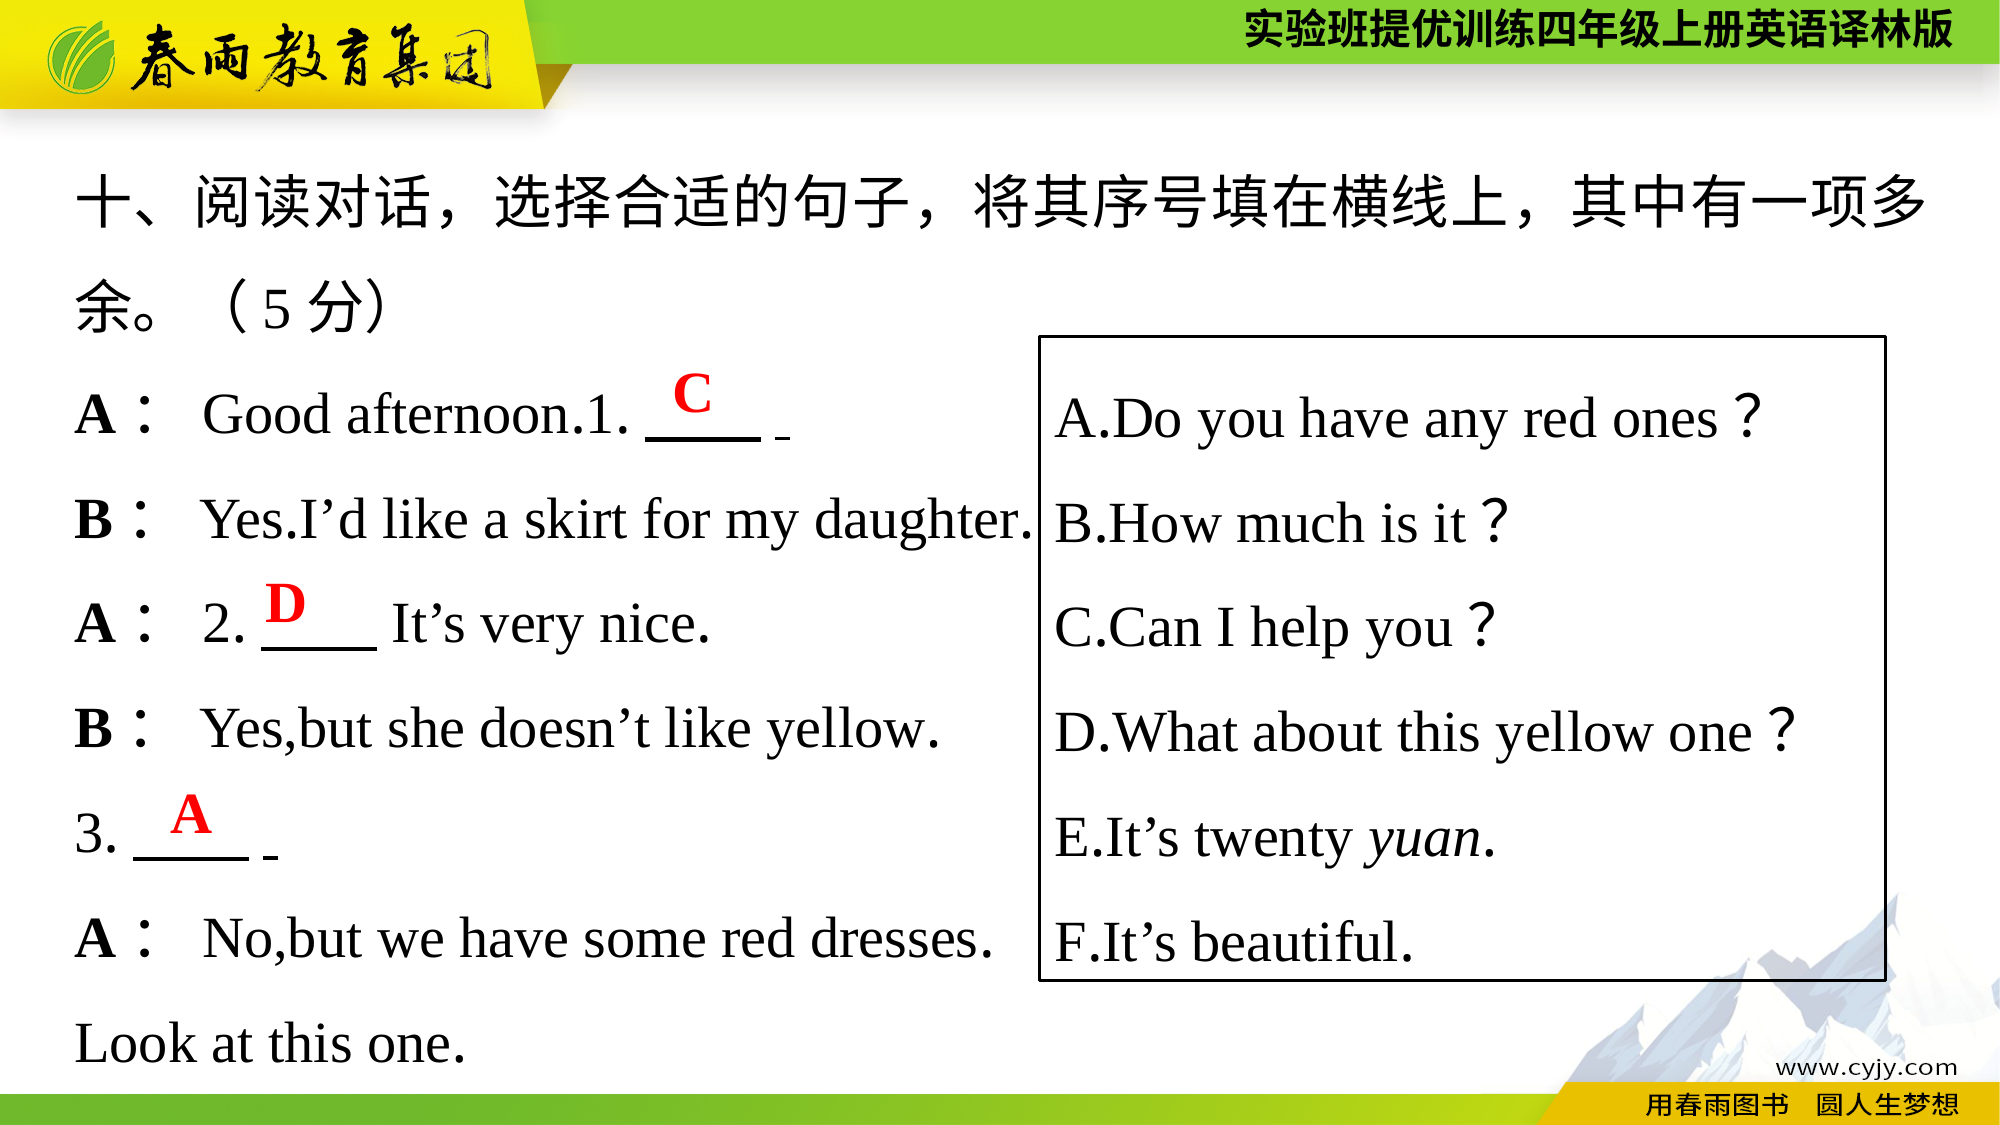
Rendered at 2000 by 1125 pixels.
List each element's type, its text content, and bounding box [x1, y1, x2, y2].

text_box A [156, 767, 228, 853]
picture [0, 0, 2000, 1125]
text_box D [250, 556, 323, 642]
text_box A.Do you have any red ones？ B.How much is it？ C.Can I help you？ D.What about this yellow one？ E.It’s twenty yuan. F.It’s beautiful. [1039, 336, 1886, 981]
list 十、阅读对话，选择合适的句子，将其序号填在横线上，其中有一项多余。（5分） A：Good afternoon.1. . B：Yes.I’d like a skirt for my daughter. A：2. It’s very nice. B：Yes,but she doesn’t like yellow. 3. . A：No,but we have some red dresses. Look at this one. [59, 122, 1944, 1092]
text_box C [657, 346, 730, 432]
